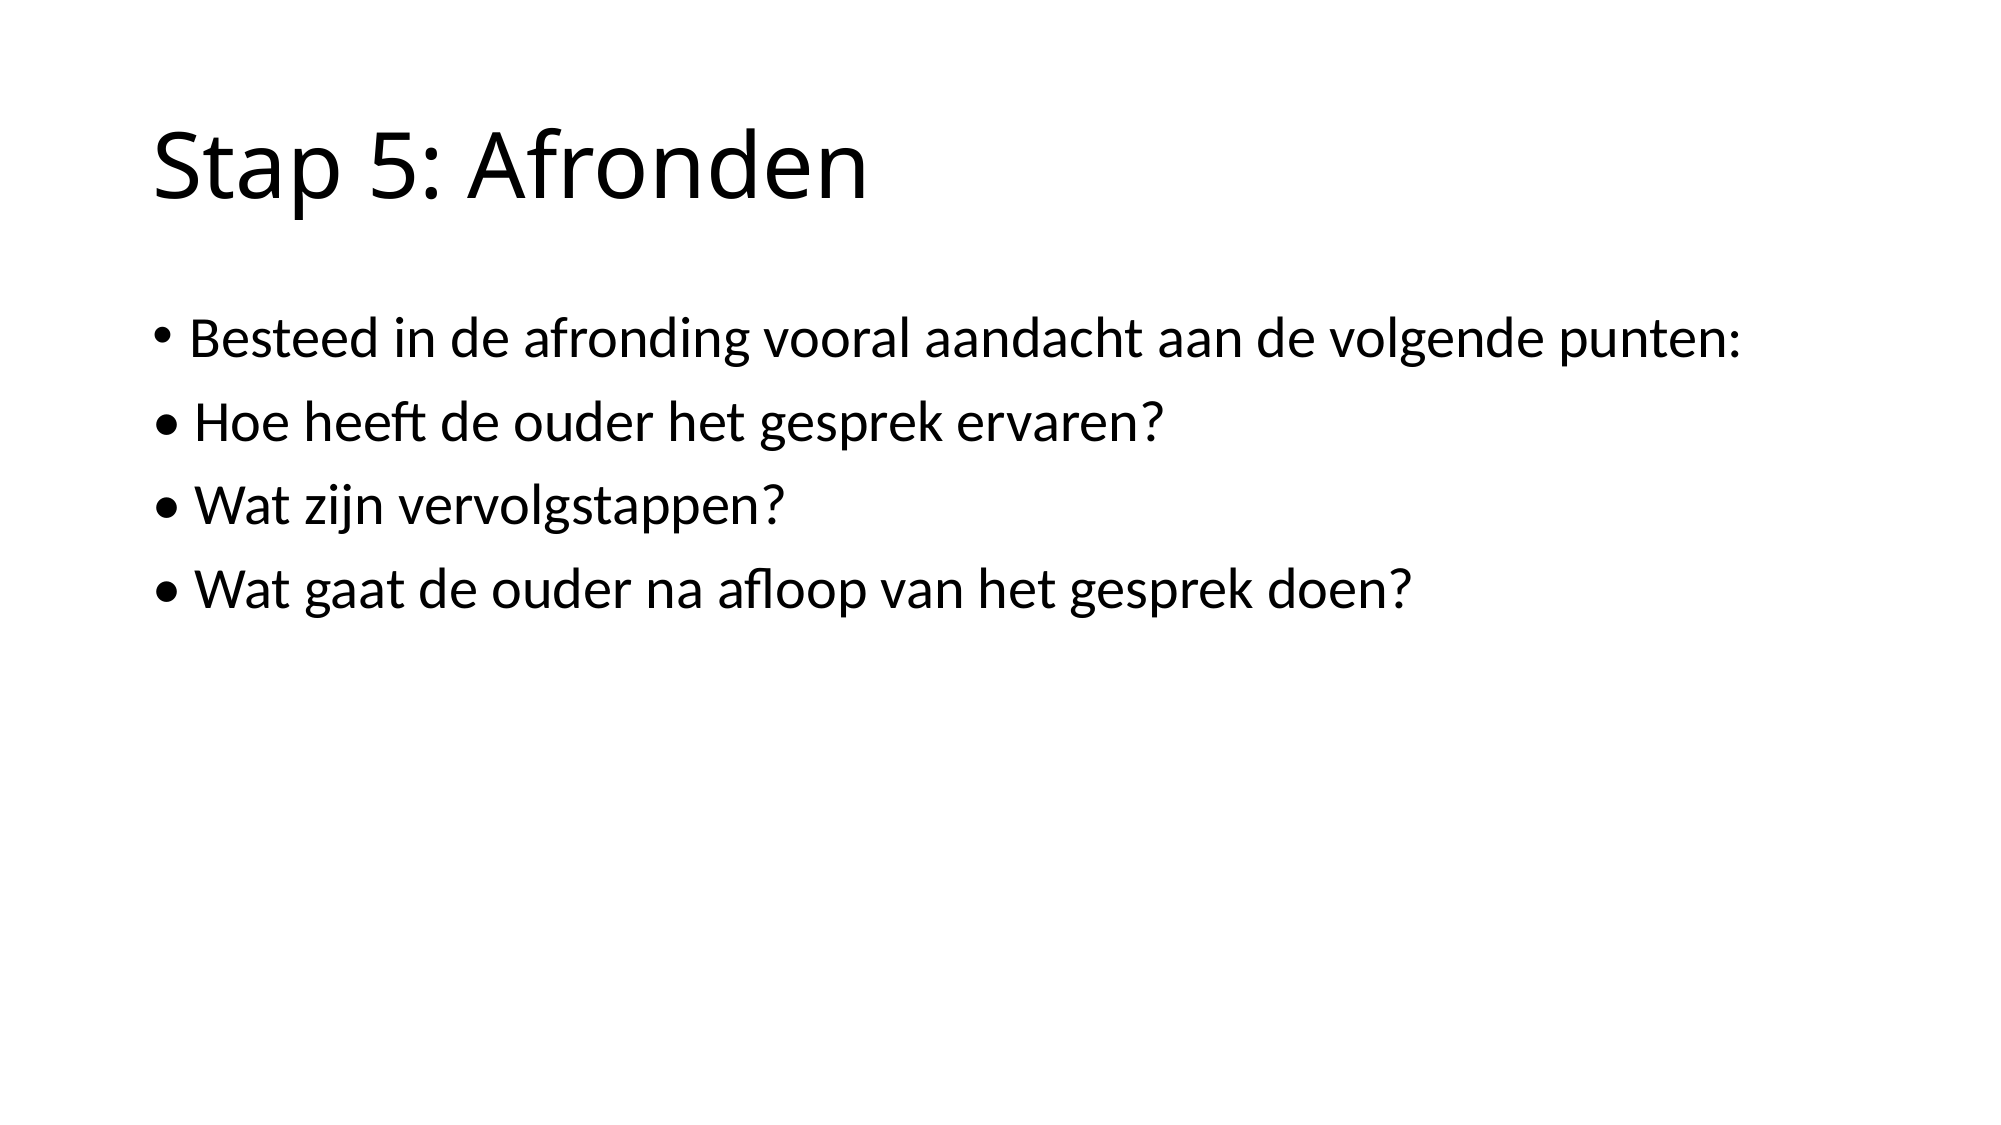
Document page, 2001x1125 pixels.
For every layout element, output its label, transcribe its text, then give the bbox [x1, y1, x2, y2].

title Stap 5: Afronden [137, 59, 1863, 278]
list Besteed in de afronding vooral aandacht aan de volgende punten: • Hoe heeft de ouder het gesprek ervaren? • Wat zijn vervolgstappen? • Wat gaat de ouder na afloop van het gesprek doen? [137, 299, 1863, 1014]
